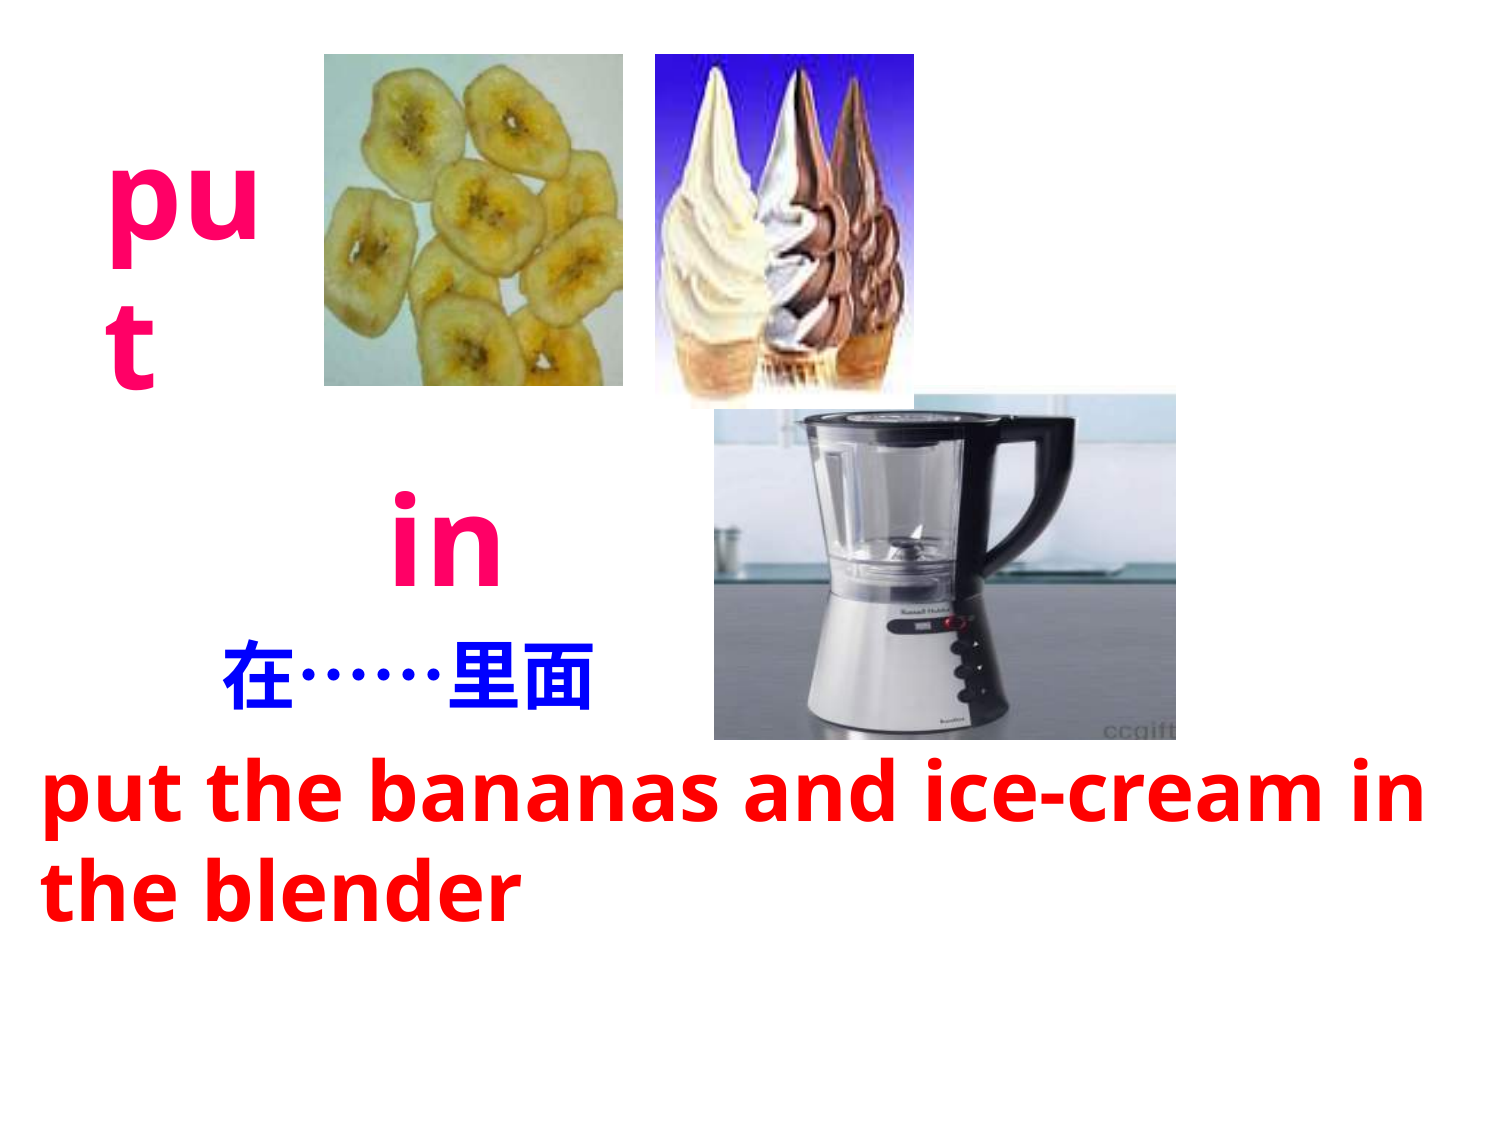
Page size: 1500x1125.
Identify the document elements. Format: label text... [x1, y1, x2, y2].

picture [655, 54, 1176, 740]
picture [324, 54, 623, 386]
text_box put [88, 208, 314, 321]
text_box put the bananas and ice-cream in the blender [24, 763, 1500, 914]
text_box 在……里面 [207, 621, 612, 727]
text_box in [372, 456, 670, 617]
